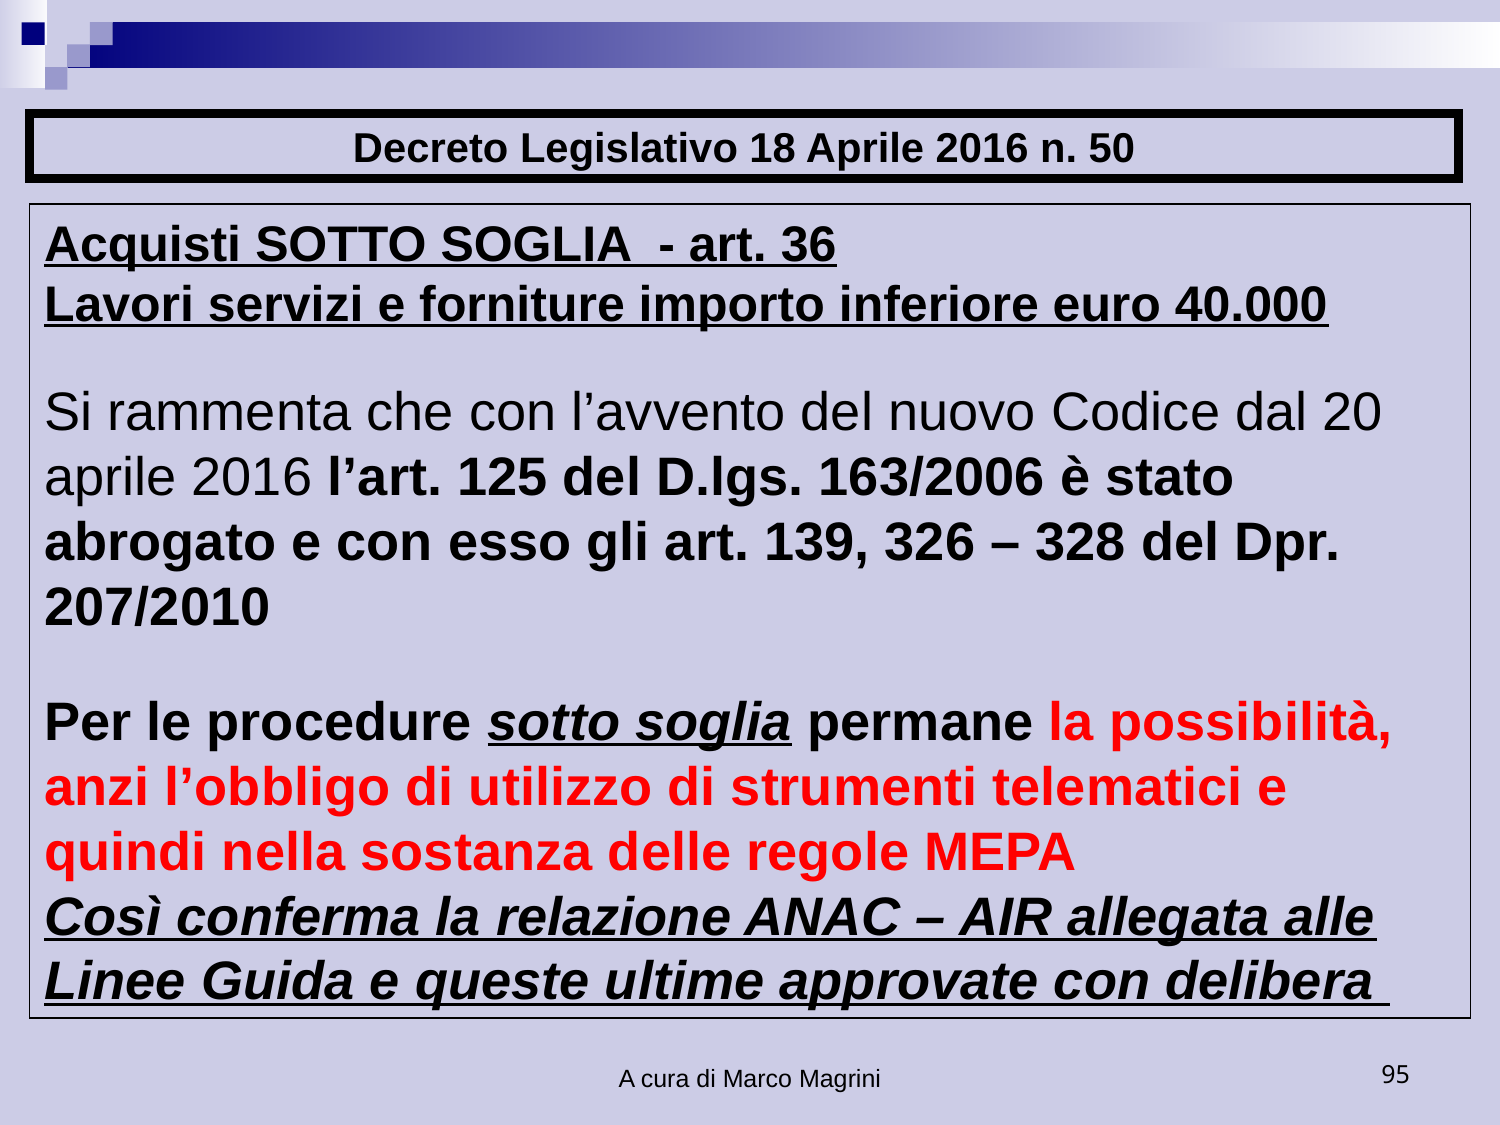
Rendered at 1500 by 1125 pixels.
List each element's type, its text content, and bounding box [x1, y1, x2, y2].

text_box Acquisti SOTTO SOGLIA - art. 36 Lavori servizi e forniture importo inferiore euro 40.000 Si rammenta che con l’avvento del nuovo Codice dal 20 aprile 2016 l’art. 125 del D.lgs. 163/2006 è stato abrogato e con esso gli art. 139, 326 – 328 del Dpr. 207/2010 Per le procedure sotto soglia permane la possibilità, anzi l’obbligo di utilizzo di strumenti telematici e quindi nella sostanza delle regole MEPA Così conferma la relazione ANAC – AIR allegata alle Linee Guida e queste ultime approvate con delibera [29, 203, 1471, 1019]
slide_number 95 [1074, 1025, 1425, 1100]
footer A cura di Marco Magrini [512, 1025, 988, 1100]
text_box Decreto Legislativo 18 Aprile 2016 n. 50 [29, 113, 1459, 179]
